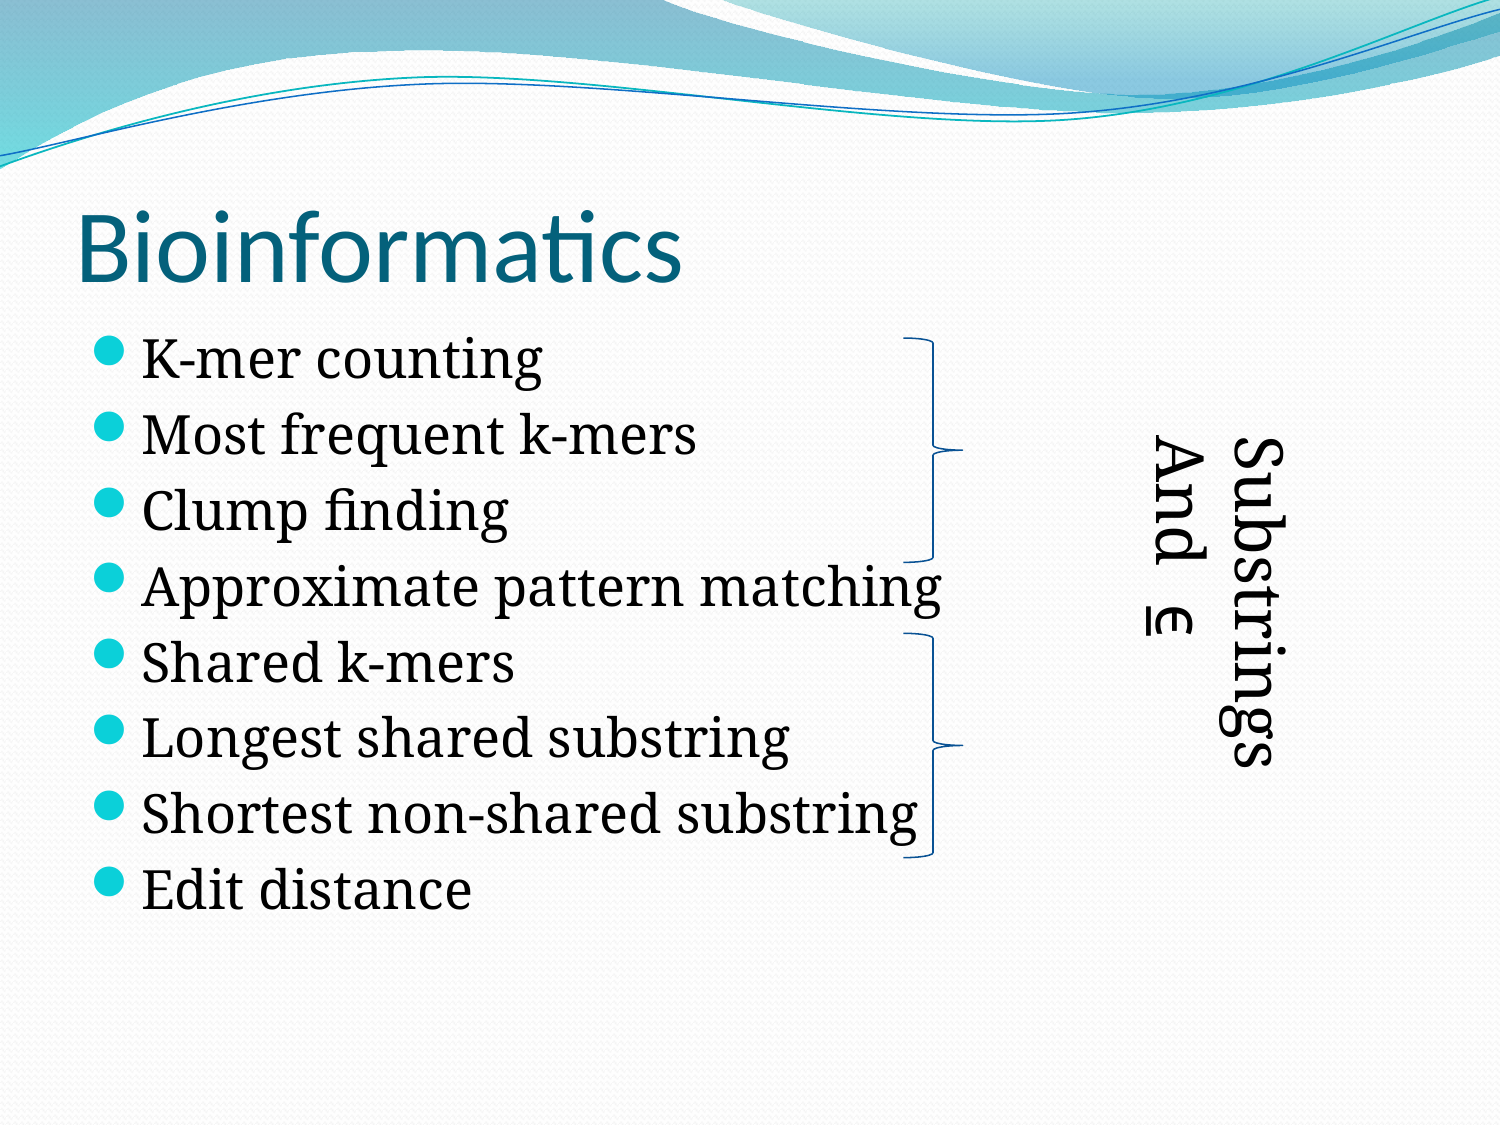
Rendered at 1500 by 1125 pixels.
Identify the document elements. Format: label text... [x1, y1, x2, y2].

text_box [903, 632, 964, 859]
text_box Substrings And ⍷ [1118, 420, 1310, 743]
text_box [903, 337, 964, 564]
title Bioinformatics [75, 115, 1425, 303]
list K-mer counting Most frequent k-mers Clump finding Approximate pattern matching Shared k-mers Longest shared substring Shortest non-shared substring Edit distance [75, 317, 1425, 1038]
